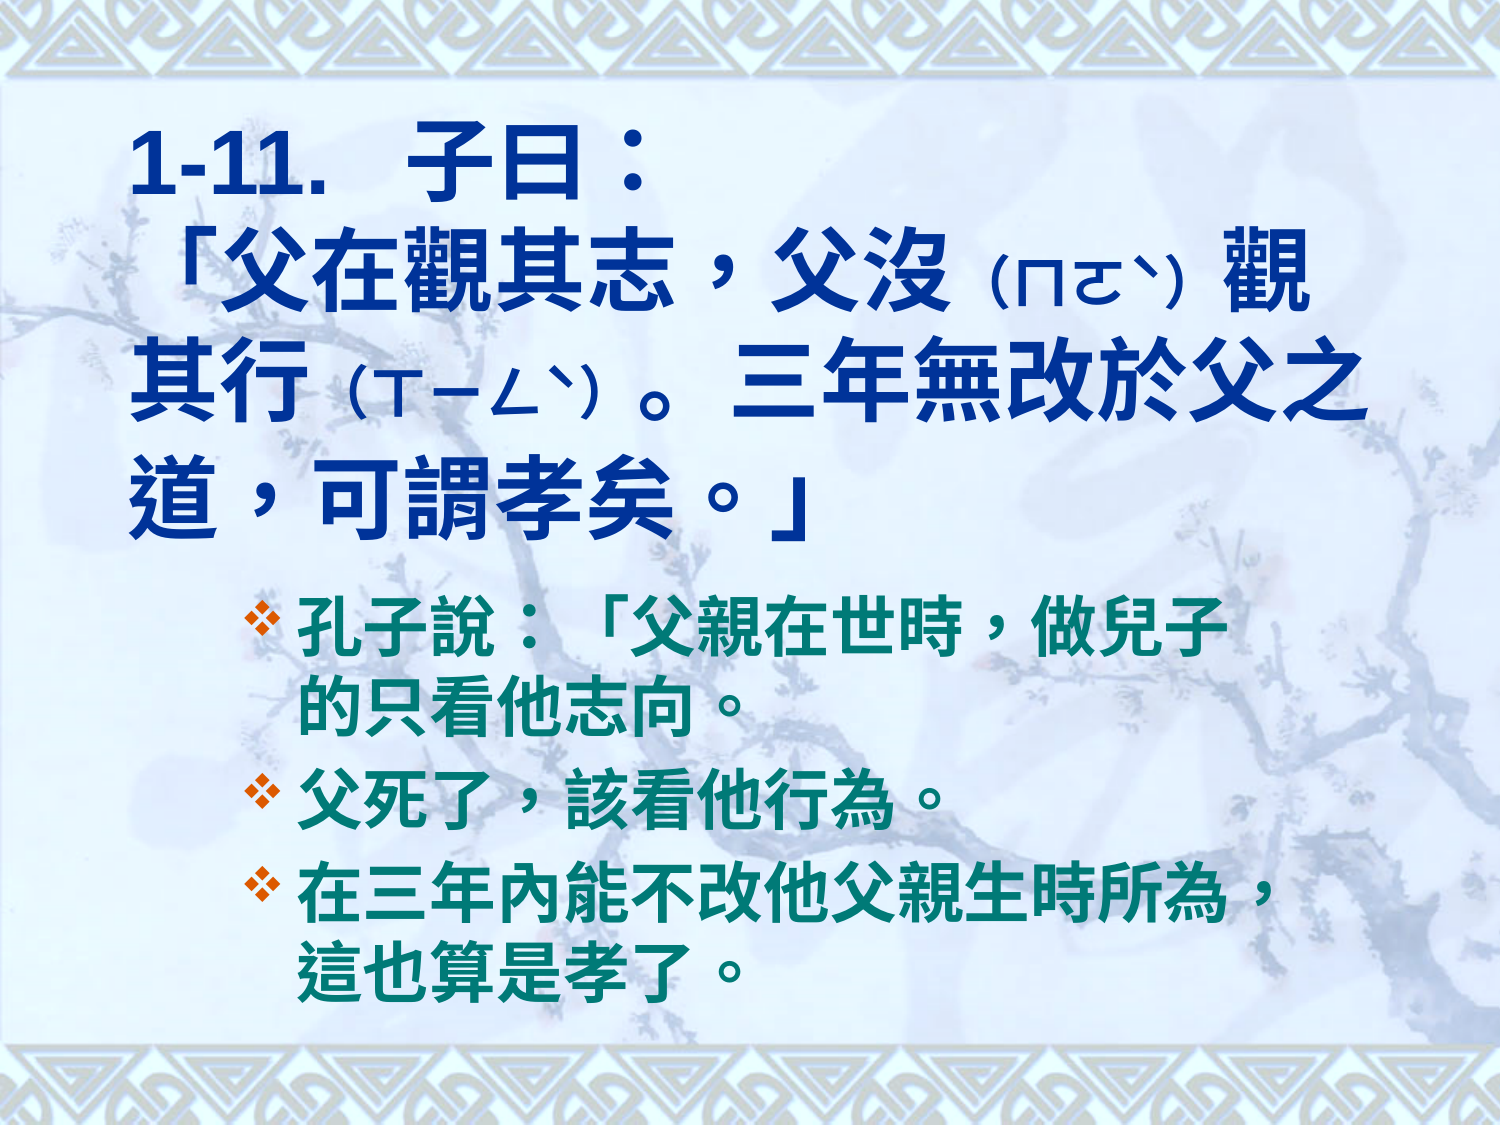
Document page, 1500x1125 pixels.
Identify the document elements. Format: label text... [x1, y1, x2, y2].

subtitle 孔子說：「父親在世時，做兒子的只看他志向。 父死了，該看他行為。 在三年內能不改他父親生時所為，這也算是孝了。 [225, 576, 1275, 865]
picture [0, 0, 1500, 1125]
title 1-11. 子曰： 「父在觀其志，父沒（ㄇㄛˋ）觀其行（ㄒㄧㄥˋ）。三年無改於父之道，可謂孝矣。」 [112, 174, 1388, 362]
